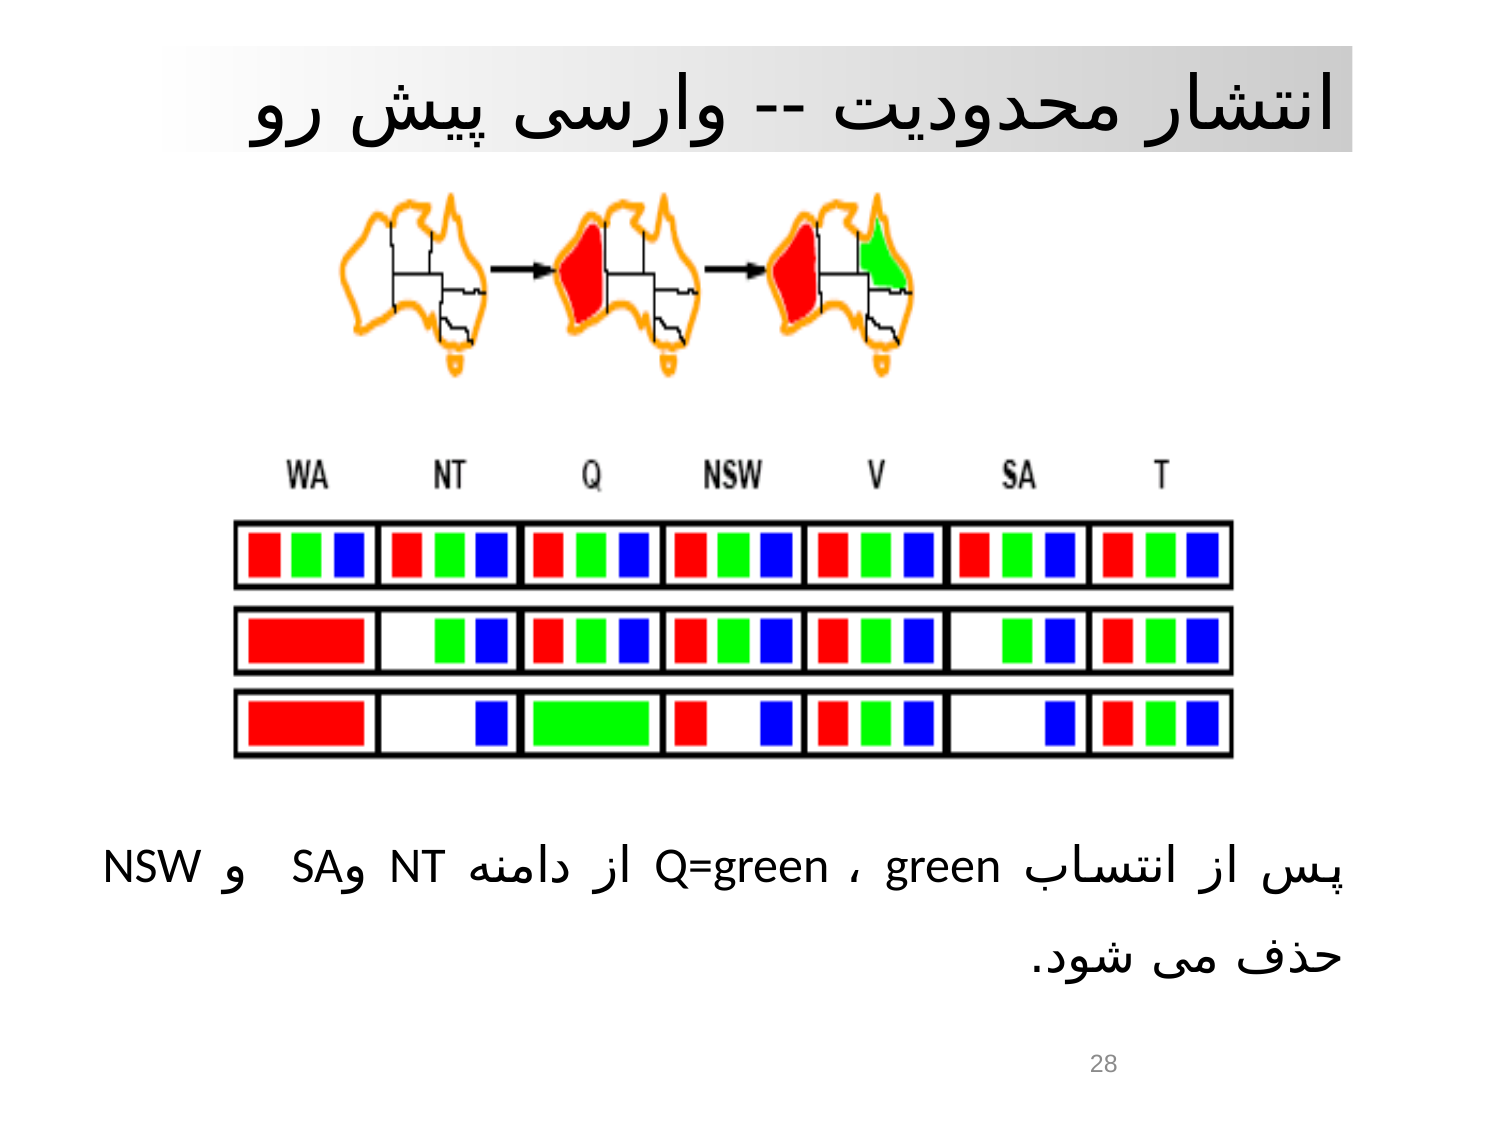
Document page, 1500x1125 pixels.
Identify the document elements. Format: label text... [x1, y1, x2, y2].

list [187, 175, 1277, 785]
text_box پس از انتساب Q=green ، green از دامنه NT وSA و NSW حذف می شود. [80, 830, 1361, 1045]
text_box انتشار محدودیت -- وارسی پيش رو [152, 46, 1353, 152]
slide_number 28 [1074, 1025, 1388, 1100]
